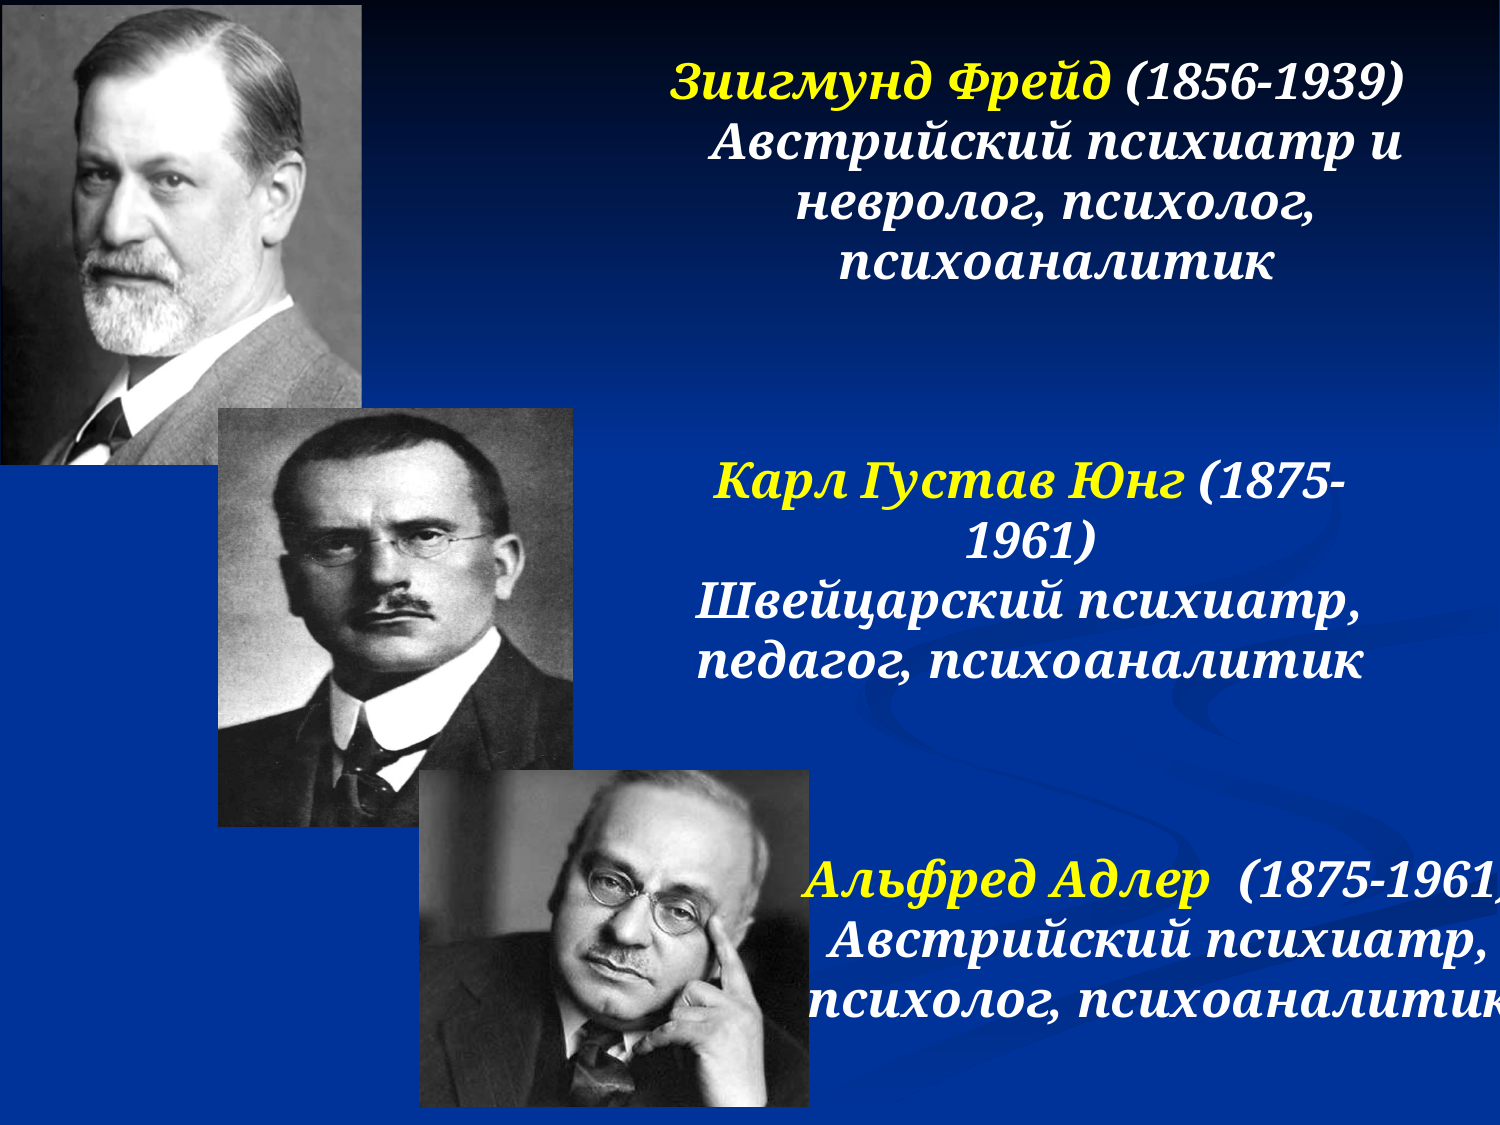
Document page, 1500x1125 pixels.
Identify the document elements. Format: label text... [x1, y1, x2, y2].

text_box Карл Густав Юнг (1875- 1961) Швейцарский психиатр, педагог, психоаналитик [655, 441, 1406, 697]
text_box Альфред Адлер (1875-1961) Австрийский психиатр, психолог, психоаналитик [815, 839, 1500, 1035]
picture [218, 408, 810, 1107]
text_box Зиигмунд Фрейд (1856-1939) Австрийский психиатр и невролог, психолог, психоаналитик [655, 42, 1459, 298]
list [0, 4, 362, 465]
